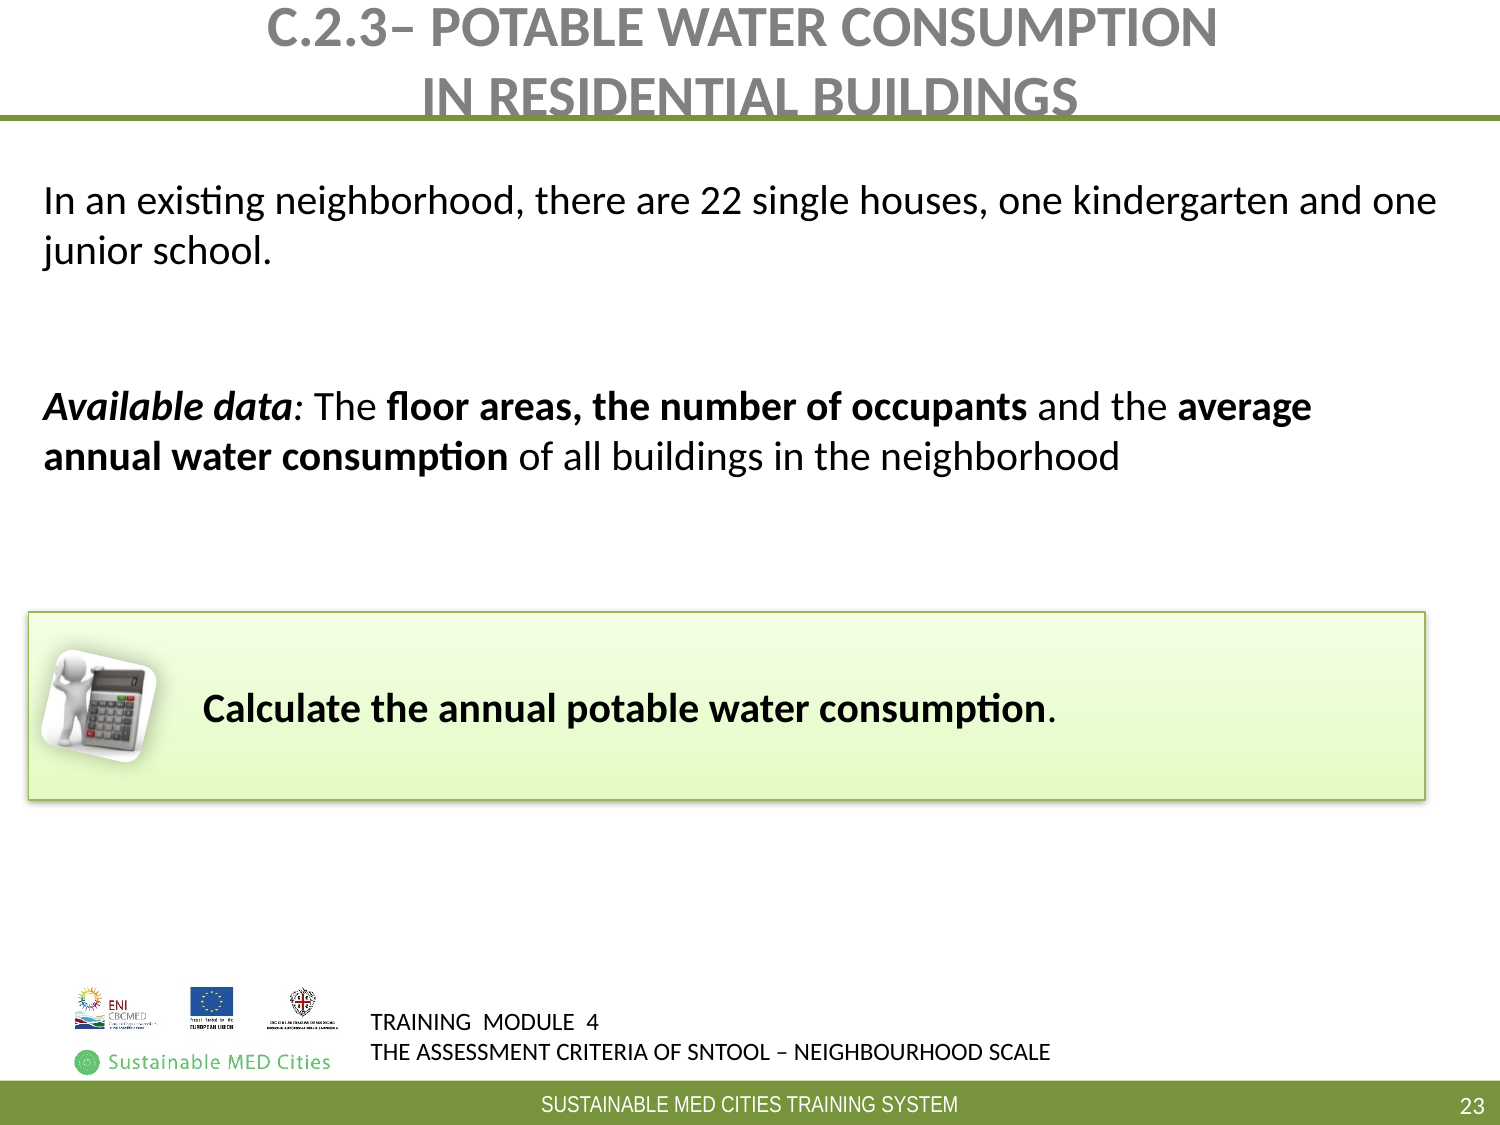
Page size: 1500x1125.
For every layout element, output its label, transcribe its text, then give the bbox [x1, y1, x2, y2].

picture [62, 978, 356, 1080]
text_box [28, 611, 1426, 801]
slide_number 23 [1399, 1074, 1500, 1125]
title C.2.3– POTABLE WATER CONSUMPTION IN RESIDENTIAL BUILDINGS [0, 0, 1500, 117]
text_box Available data: The floor areas, the number of occupants and the average annual water consumption of all buildings in the neighborhood [28, 371, 1380, 499]
list In an existing neighborhood, there are 22 single houses, one kindergarten and one junior school. [28, 165, 1488, 338]
